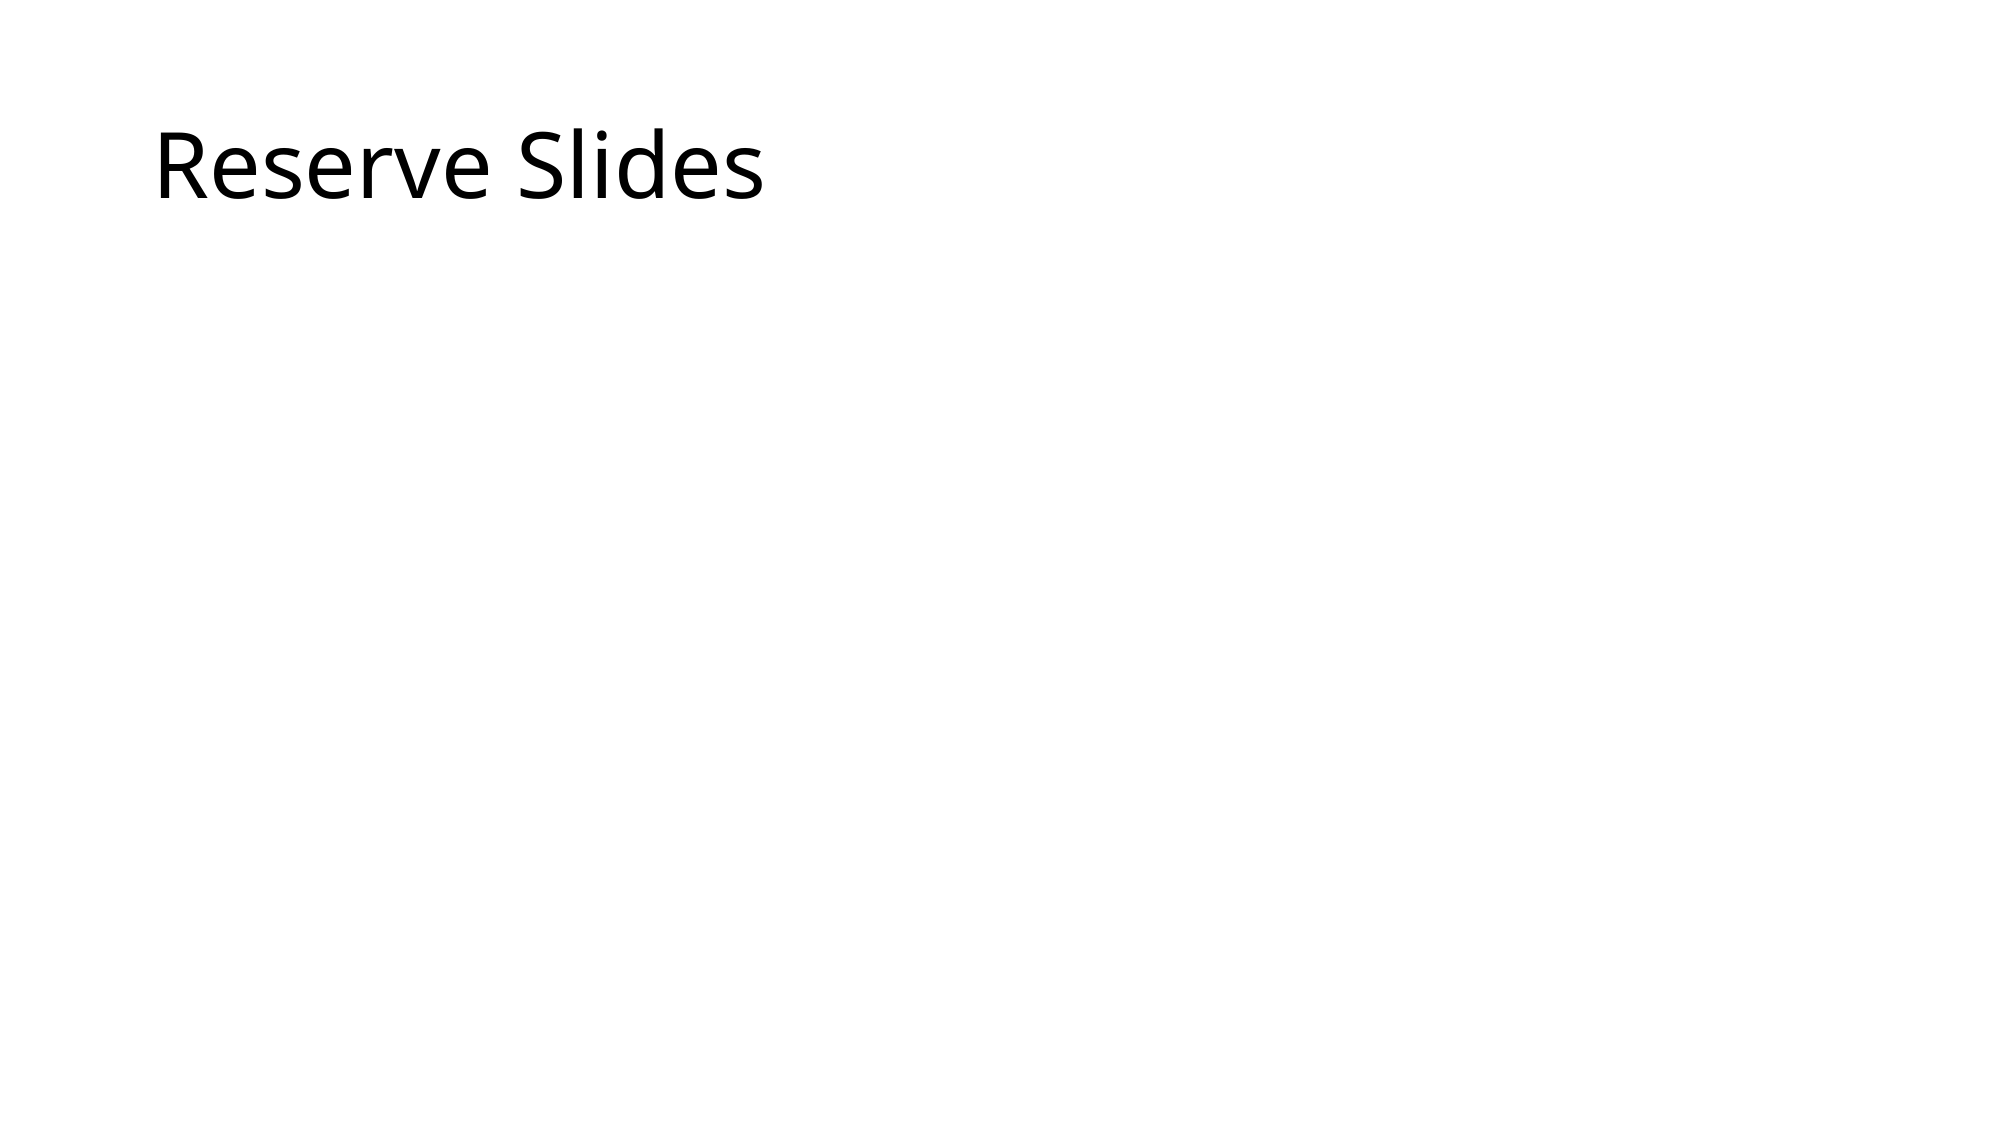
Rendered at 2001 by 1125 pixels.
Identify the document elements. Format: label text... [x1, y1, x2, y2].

title Reserve Slides [137, 59, 1863, 278]
